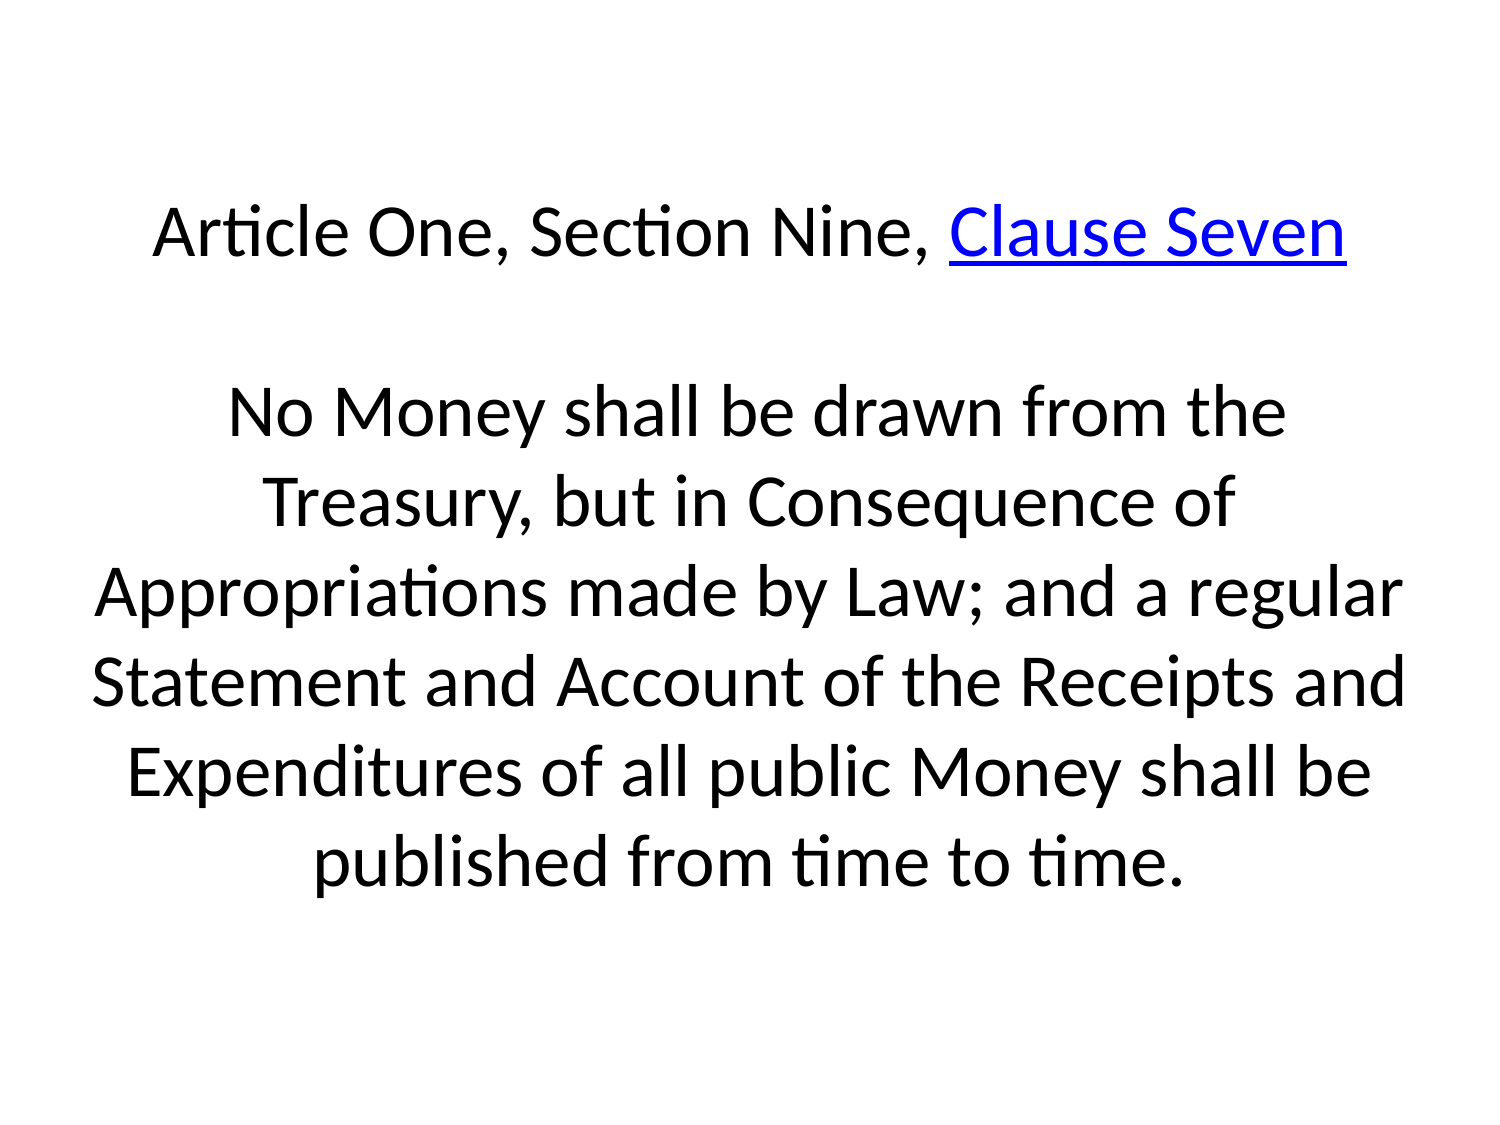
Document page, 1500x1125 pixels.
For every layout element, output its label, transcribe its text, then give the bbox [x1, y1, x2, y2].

title Article One, Section Nine, Clause Seven No Money shall be drawn from the Treasury, but in Consequence of Appropriations made by Law; and a regular Statement and Account of the Receipts and Expenditures of all public Money shall be published from time to time. [74, 44, 1426, 1038]
